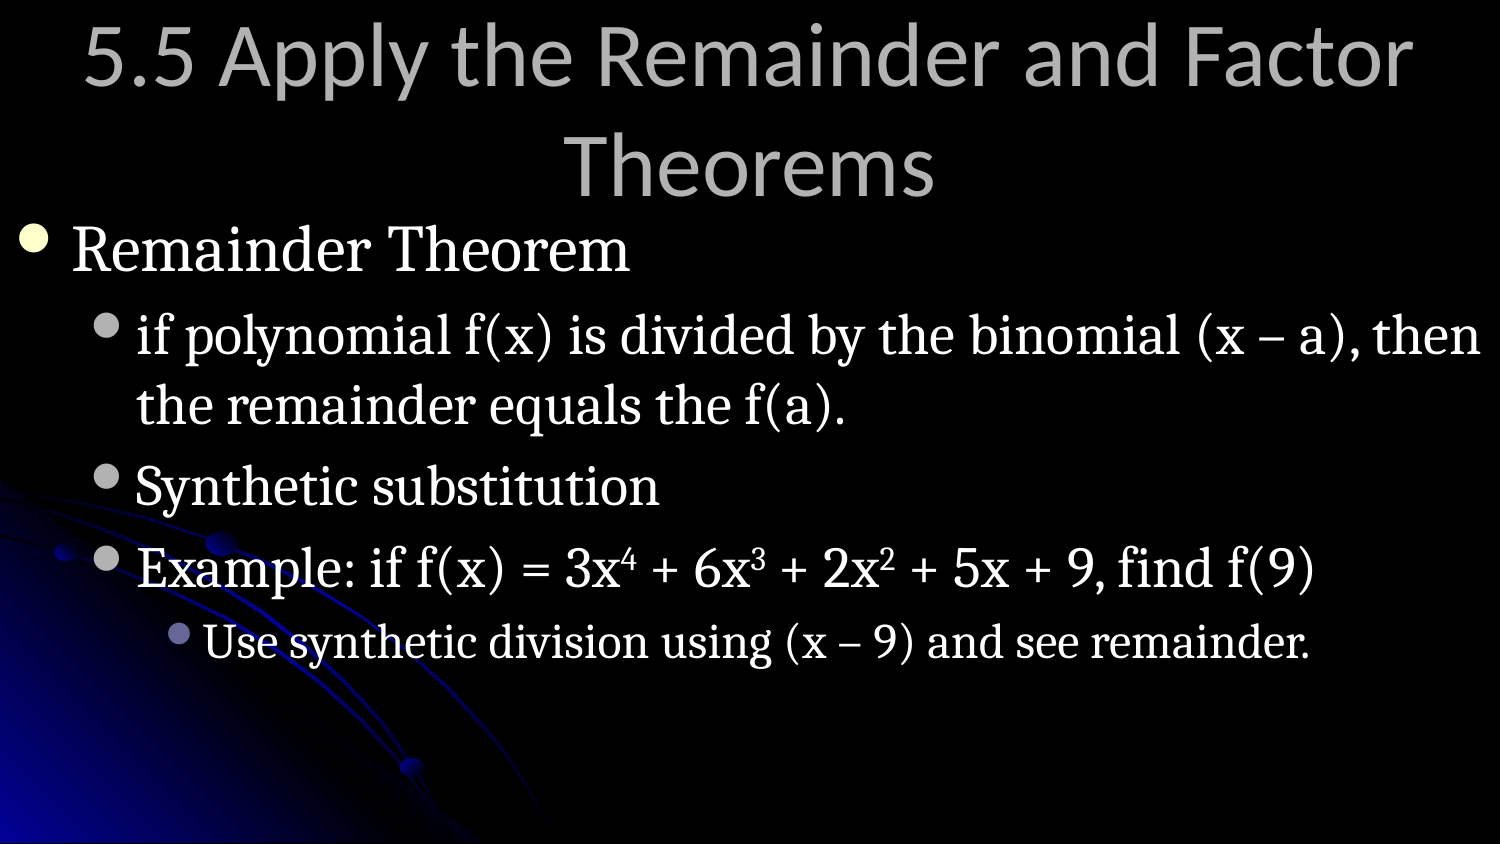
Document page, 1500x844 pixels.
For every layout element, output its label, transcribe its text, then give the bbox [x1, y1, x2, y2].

list Remainder Theorem if polynomial f(x) is divided by the binomial (x – a), then the remainder equals the f(a). Synthetic substitution Example: if f(x) = 3x4 + 6x3 + 2x2 + 5x + 9, find f(9) Use synthetic division using (x – 9) and see remainder. [0, 196, 1500, 755]
title 5.5 Apply the Remainder and Factor Theorems [0, 33, 1500, 175]
